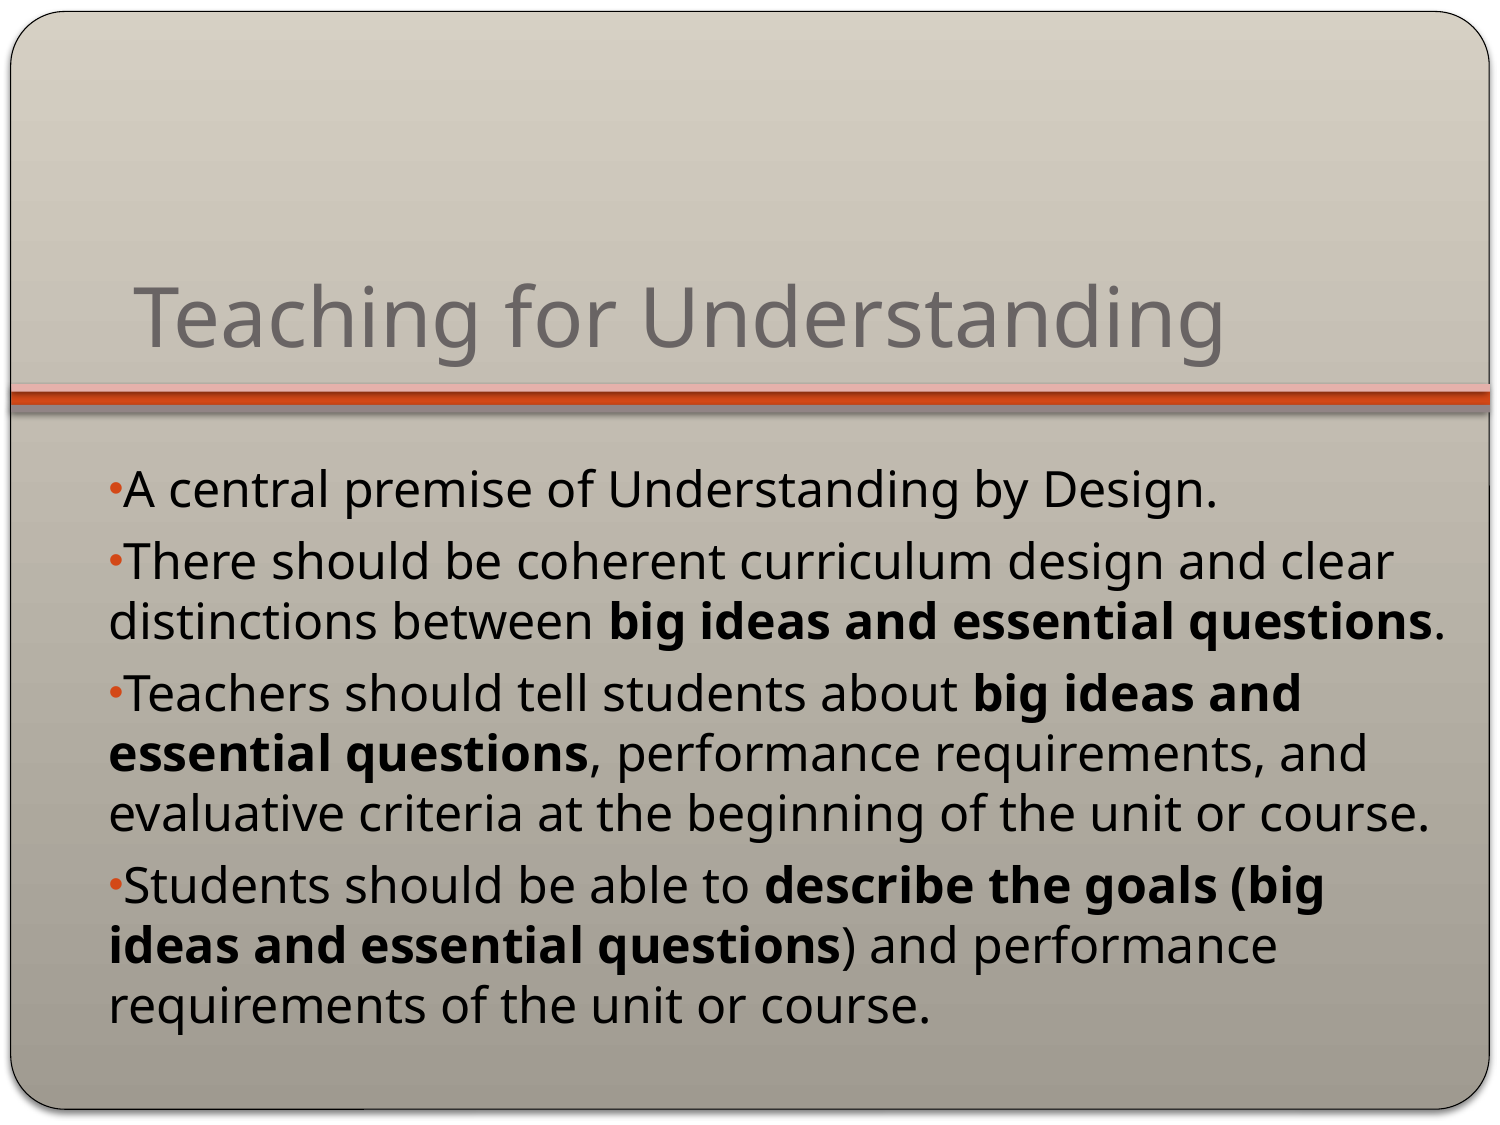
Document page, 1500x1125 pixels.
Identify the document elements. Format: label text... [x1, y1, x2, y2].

list A central premise of Understanding by Design. There should be coherent curriculum design and clear distinctions between big ideas and essential questions. Teachers should tell students about big ideas and essential questions, performance requirements, and evaluative criteria at the beginning of the unit or course. Students should be able to describe the goals (big ideas and essential questions) and performance requirements of the unit or course. [93, 450, 1465, 1102]
title Teaching for Understanding [118, 156, 1394, 380]
